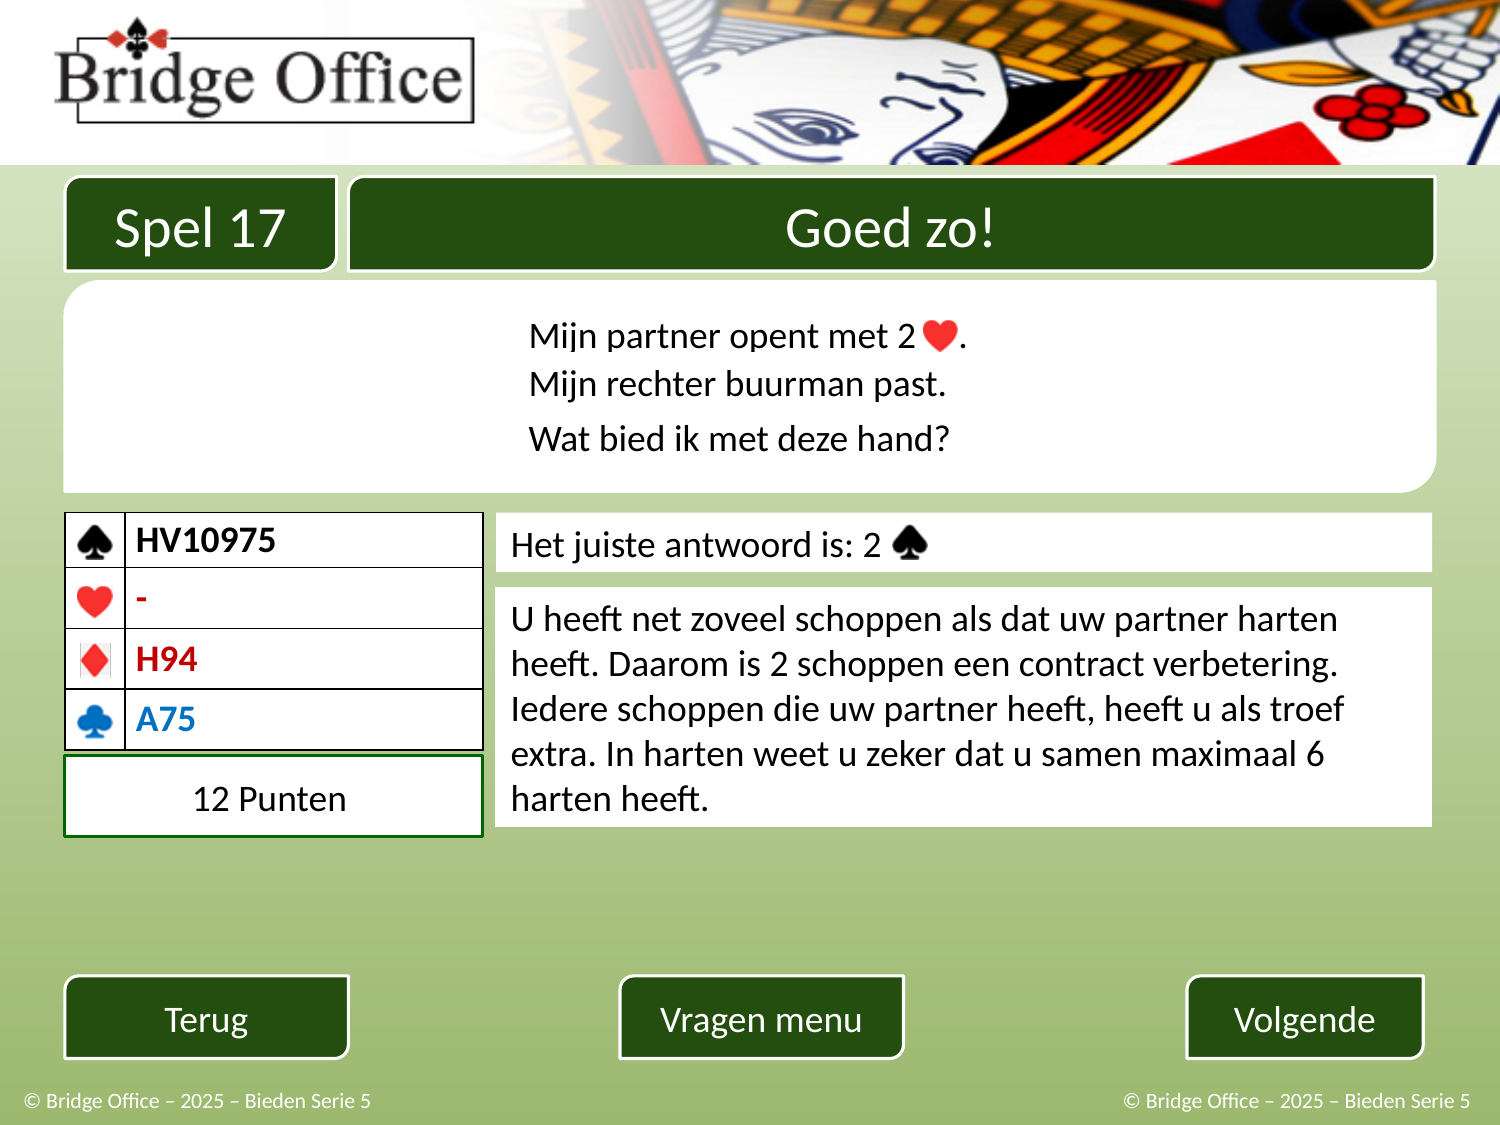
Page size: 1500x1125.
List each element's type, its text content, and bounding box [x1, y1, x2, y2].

text_box Volgende [1185, 974, 1425, 1061]
text_box © Bridge Office – 2025 – Bieden Serie 5 [1107, 1079, 1500, 1121]
table_cell [66, 690, 124, 749]
text_box Mijn partner opent met 2 . [513, 303, 1022, 364]
text_box 12 Punten [63, 754, 484, 838]
text_box Mijn rechter buurman past. [513, 352, 987, 406]
text_box Vragen menu [618, 974, 906, 1061]
text_box Terug [63, 974, 350, 1061]
table_cell [66, 568, 124, 628]
text_box Spel 17 [63, 178, 339, 273]
picture [922, 319, 959, 352]
text_box Wat bied ik met deze hand? [513, 406, 987, 467]
picture [77, 643, 114, 679]
table_cell H94 [126, 629, 482, 688]
picture [77, 703, 114, 740]
text_box [63, 280, 1437, 493]
table_cell [66, 629, 124, 688]
text_box U heeft net zoveel schoppen als dat uw partner harten heeft. Daarom is 2 schoppen een contract verbetering. Iedere schoppen die uw partner heeft, heeft u als troef extra. In harten weet u zeker dat u samen maximaal 6 harten heeft. [495, 587, 1432, 827]
picture [77, 524, 114, 561]
table_cell - [126, 568, 482, 628]
table_header HV10975 [126, 513, 482, 567]
text_box Het juiste antwoord is: 2 [496, 512, 1433, 573]
picture [892, 524, 928, 561]
table_header [66, 513, 124, 567]
text_box © Bridge Office – 2025 – Bieden Serie 5 [8, 1079, 393, 1121]
picture [0, 0, 1500, 166]
picture [77, 585, 114, 618]
table_cell A75 [126, 690, 482, 749]
text_box Goed zo! [346, 178, 1437, 273]
